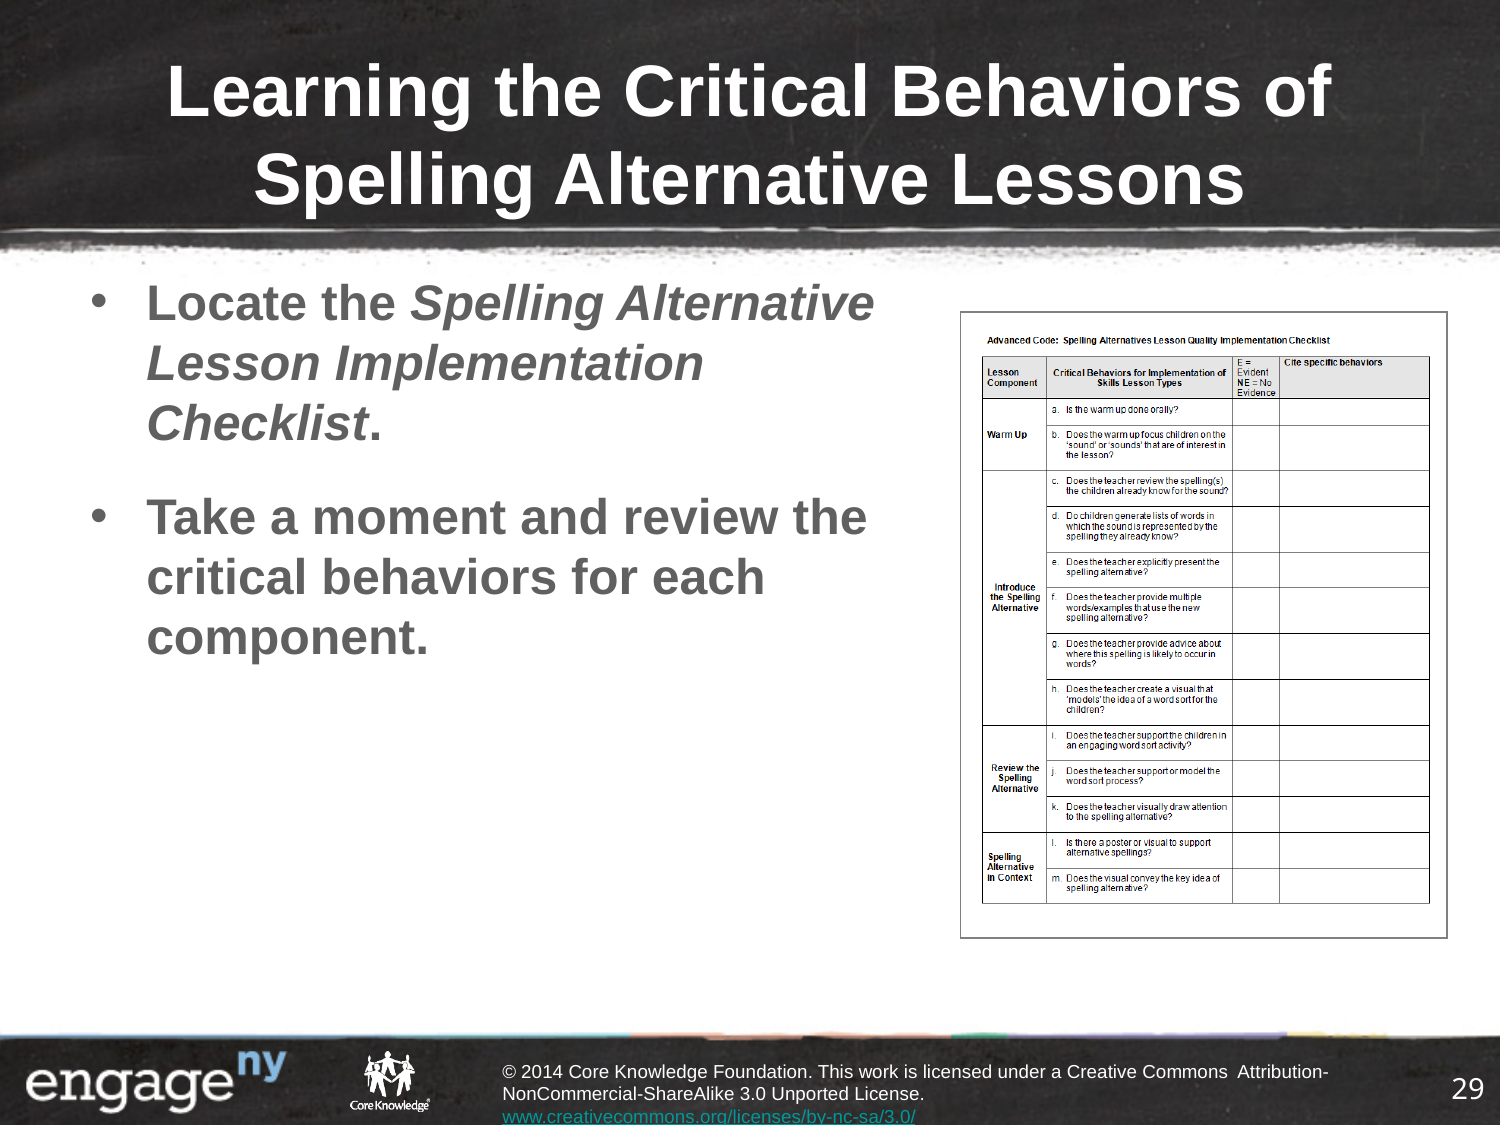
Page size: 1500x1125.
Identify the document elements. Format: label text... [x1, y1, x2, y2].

picture [0, 1003, 1500, 1125]
picture [0, 0, 1500, 293]
slide_number 29 [1337, 1062, 1500, 1113]
picture [960, 312, 1447, 938]
title Learning the Critical Behaviors of Spelling Alternative Lessons [75, 37, 1425, 225]
list Locate the Spelling Alternative Lesson Implementation Checklist. Take a moment and review the critical behaviors for each component. [75, 262, 925, 1005]
